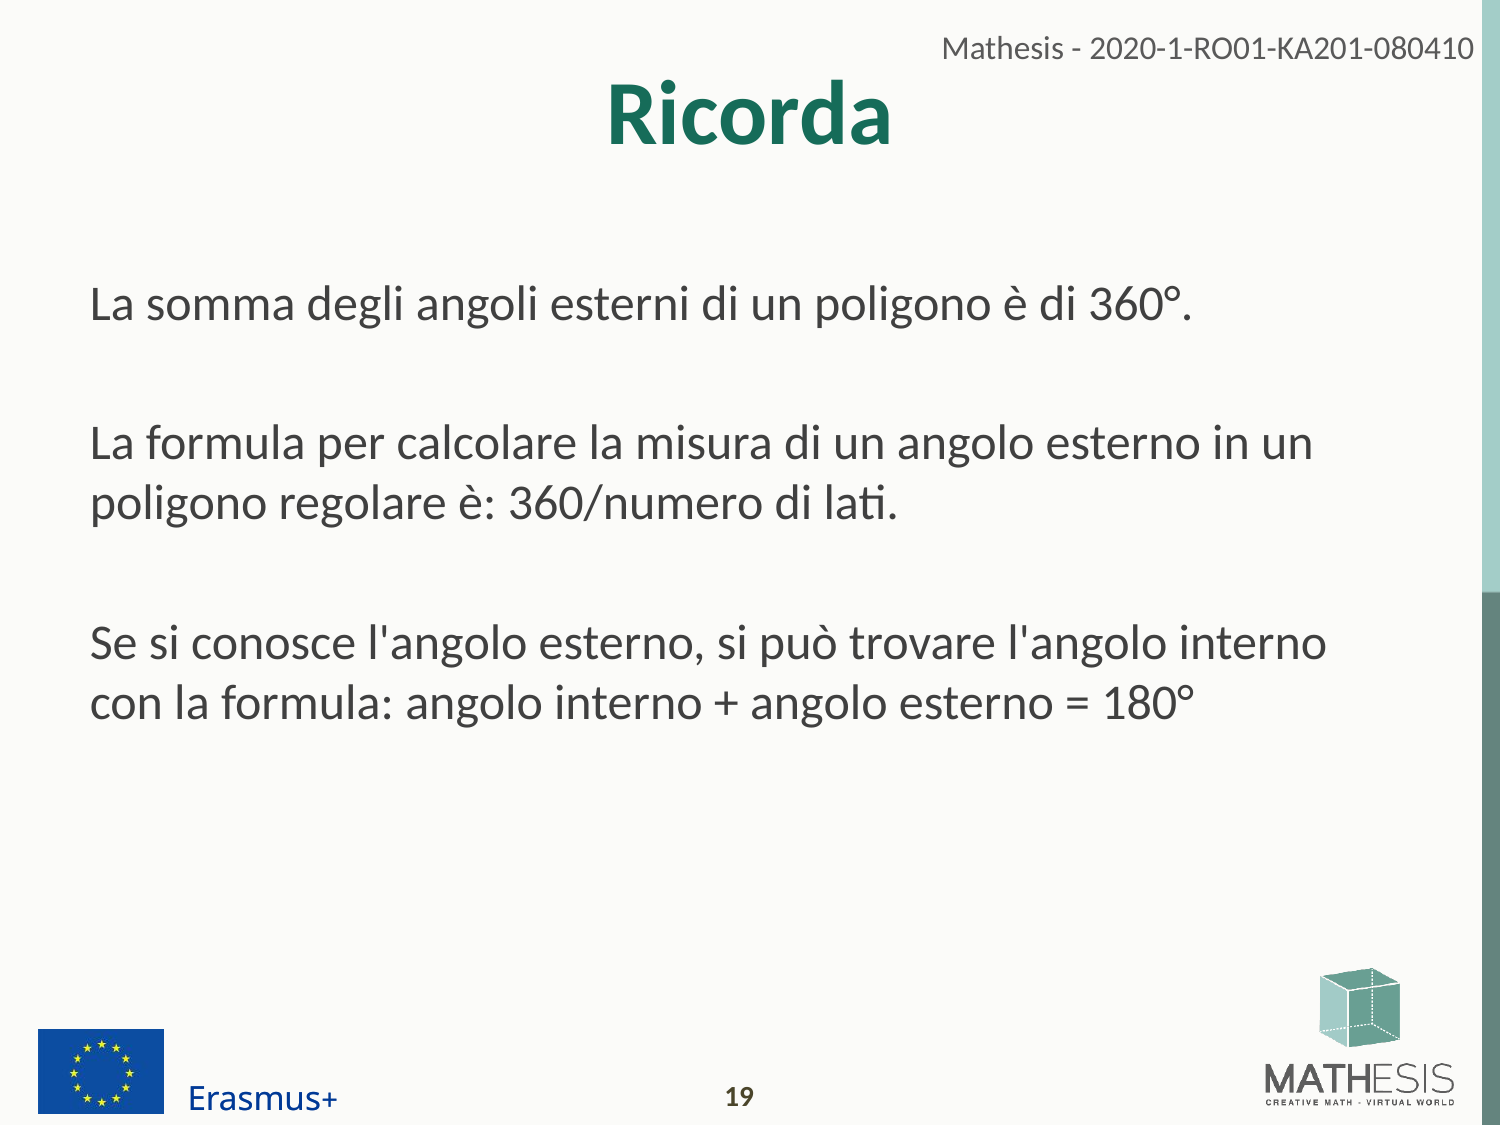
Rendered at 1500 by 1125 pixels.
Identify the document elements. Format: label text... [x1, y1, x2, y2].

picture [38, 1029, 164, 1114]
list La somma degli angoli esterni di un poligono è di 360°. La formula per calcolare la misura di un angolo esterno in un poligono regolare è: 360/numero di lati. Se si conosce l'angolo esterno, si può trovare l'angolo interno con la formula: angolo interno + angolo esterno = 180° [75, 262, 1425, 1005]
title Ricorda [75, 45, 1425, 233]
